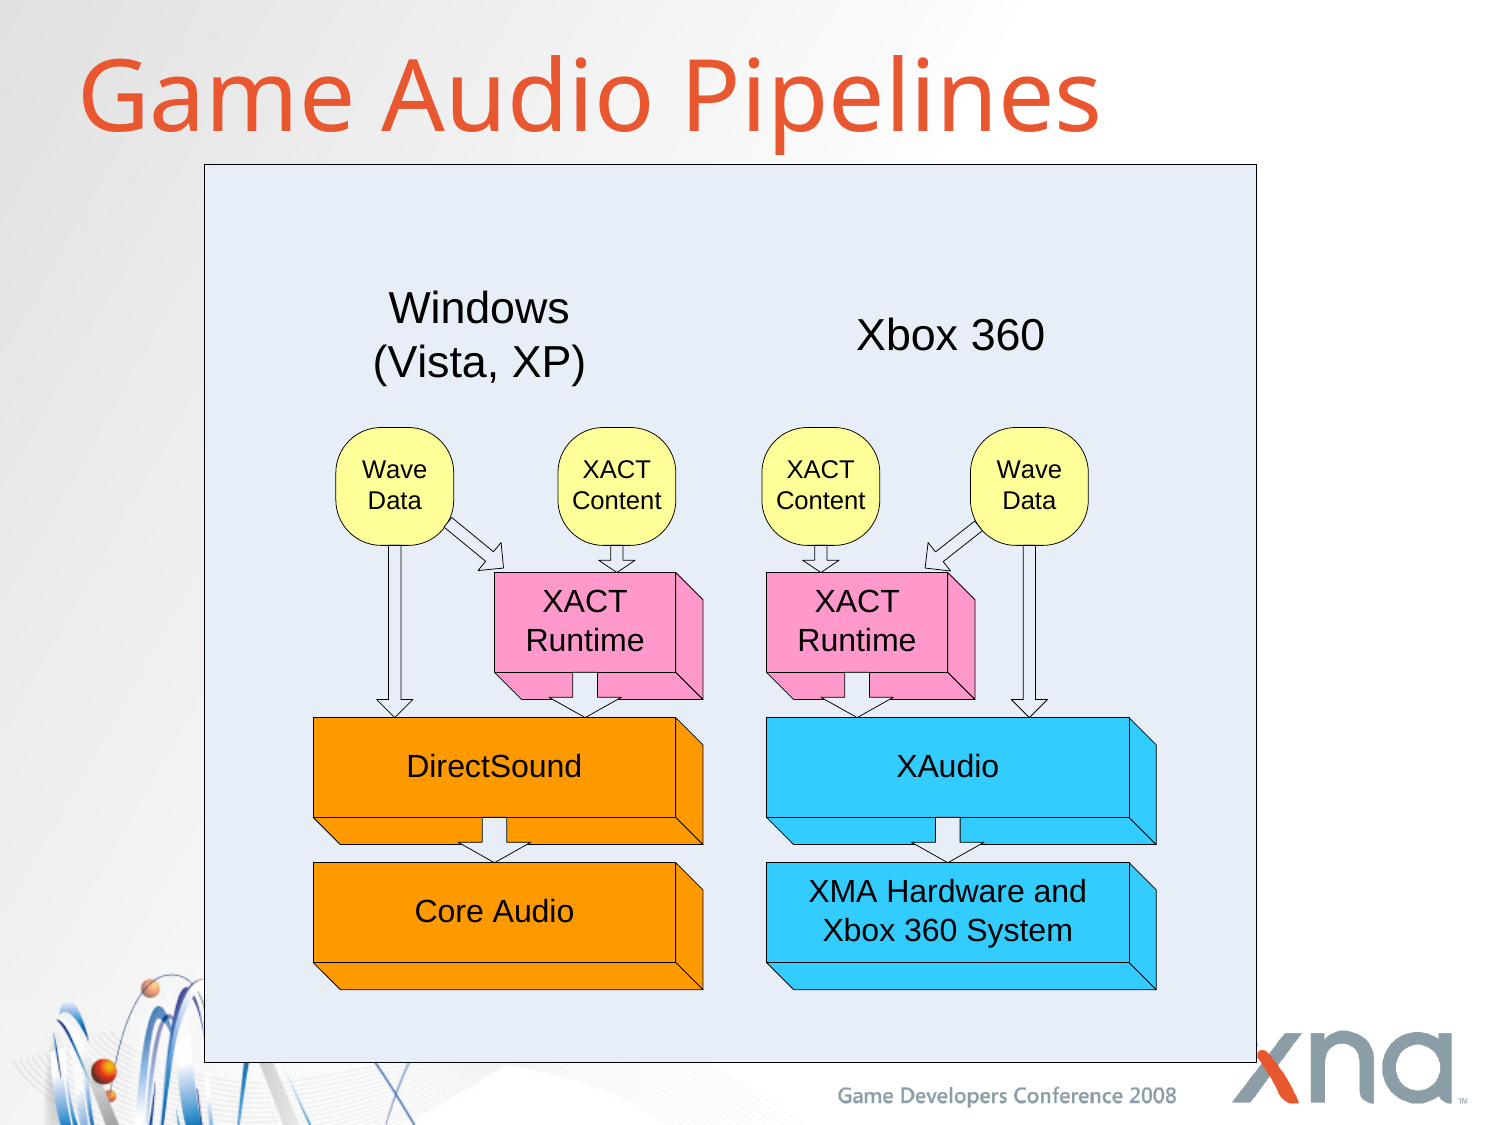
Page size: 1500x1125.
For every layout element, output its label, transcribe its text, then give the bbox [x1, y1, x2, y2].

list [199, 159, 1261, 1067]
picture [0, 0, 1500, 1125]
title Game Audio Pipelines [61, 37, 1460, 161]
